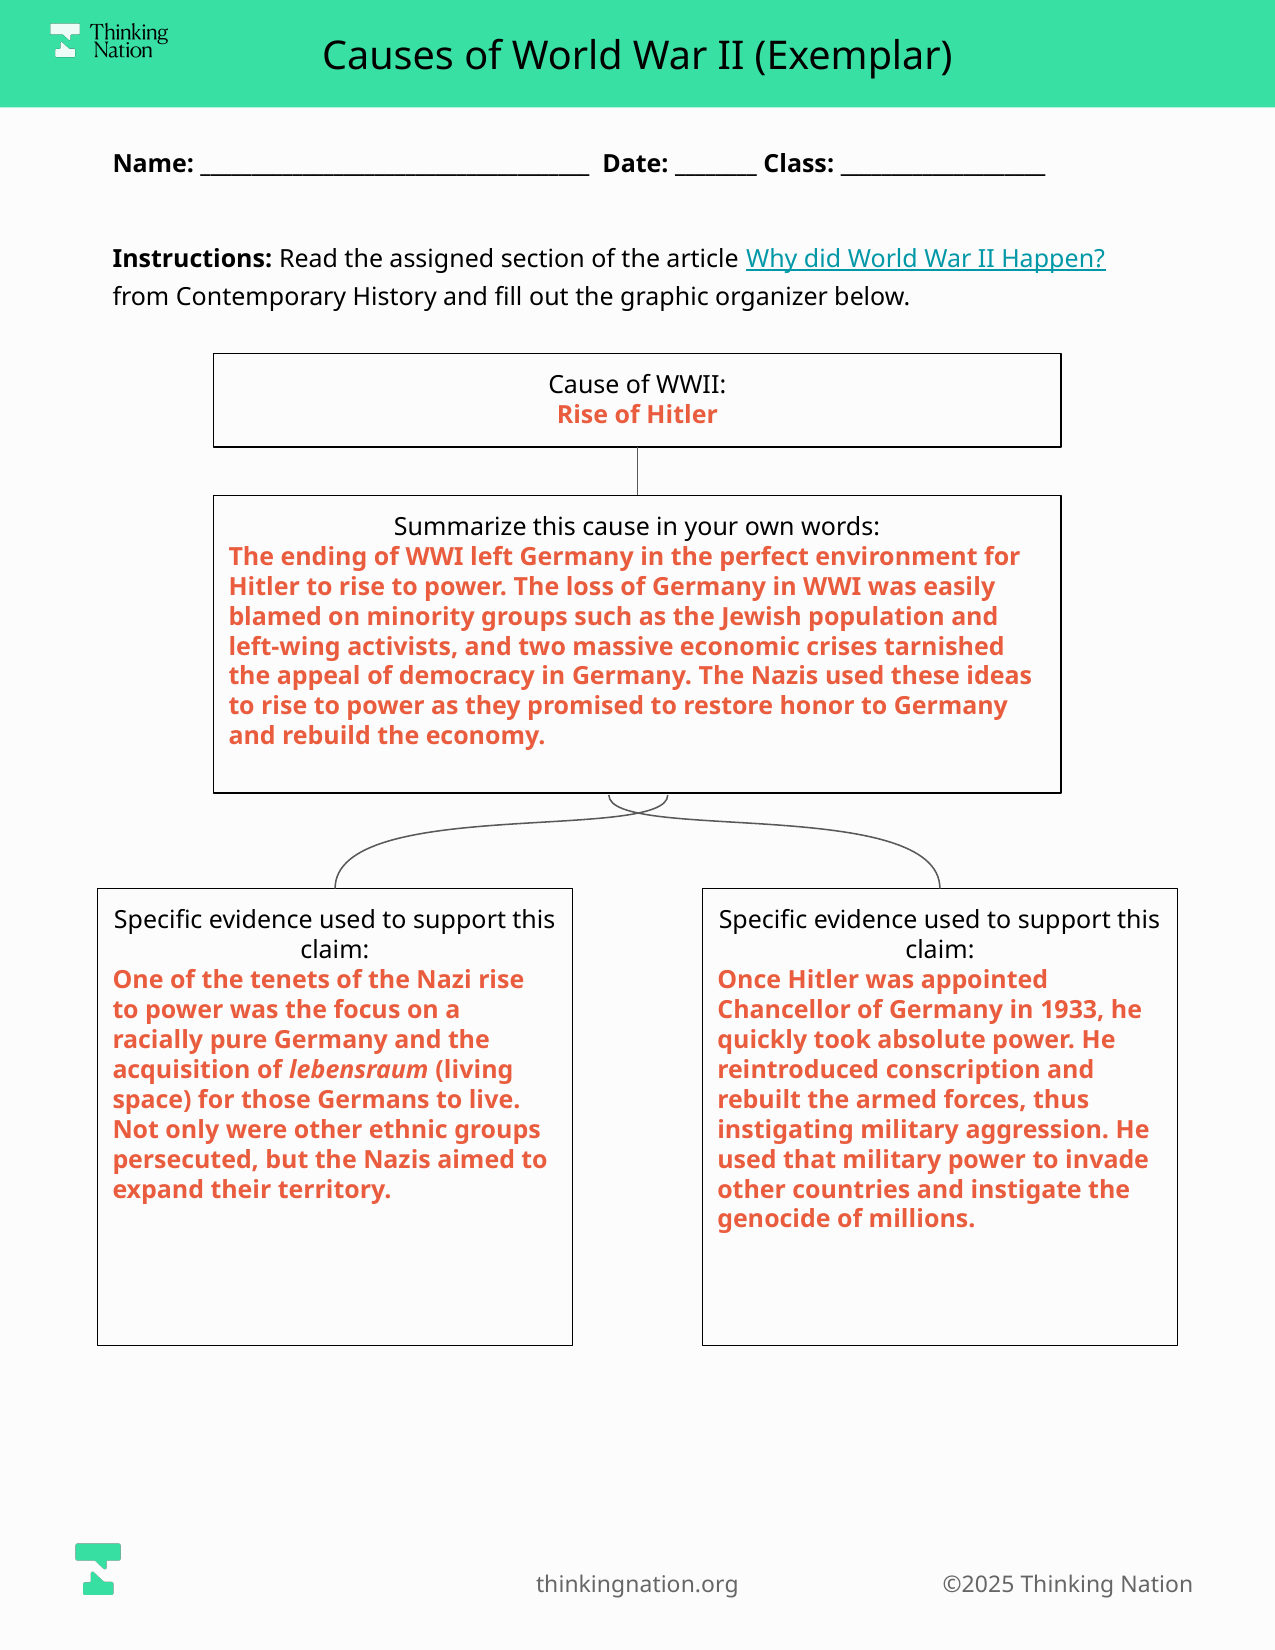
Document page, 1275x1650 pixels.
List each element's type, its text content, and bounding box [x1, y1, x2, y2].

picture [62, 1533, 134, 1605]
picture [36, 12, 172, 69]
text_box Specific evidence used to support this claim: Once Hitler was appointed Chancellor of Germany in 1933, he quickly took absolute power. He reintroduced conscription and rebuilt the armed forces, thus instigating military aggression. He used that military power to invade other countries and instigate the genocide of millions. [702, 888, 1178, 1346]
text_box ©2025 Thinking Nation [907, 1553, 1210, 1605]
text_box Causes of World War II (Exemplar) [0, 0, 1275, 108]
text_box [669, 794, 941, 889]
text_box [334, 794, 668, 889]
text_box thinkingnation.org [486, 1553, 789, 1605]
text_box Summarize this cause in your own words: The ending of WWI left Germany in the perfect environment for Hitler to rise to power. The loss of Germany in WWI was easily blamed on minority groups such as the Jewish population and left-wing activists, and two massive economic crises tarnished the appeal of democracy in Germany. The Nazis used these ideas to rise to power as they promised to restore honor to Germany and rebuild the economy. [213, 495, 1062, 794]
text_box Specific evidence used to support this claim: One of the tenets of the Nazi rise to power was the focus on a racially pure Germany and the acquisition of lebensraum (living space) for those Germans to live. Not only were other ethnic groups persecuted, but the Nazis aimed to expand their territory. [97, 888, 573, 1346]
text_box Cause of WWII: Rise of Hitler [213, 353, 1062, 448]
text_box Name: ______________________________________ Date: ________ Class: ____________________ Instructions: Read the assigned section of the article Why did World War II Happen? from Contemporary History and fill out the graphic organizer below. [97, 132, 1178, 361]
